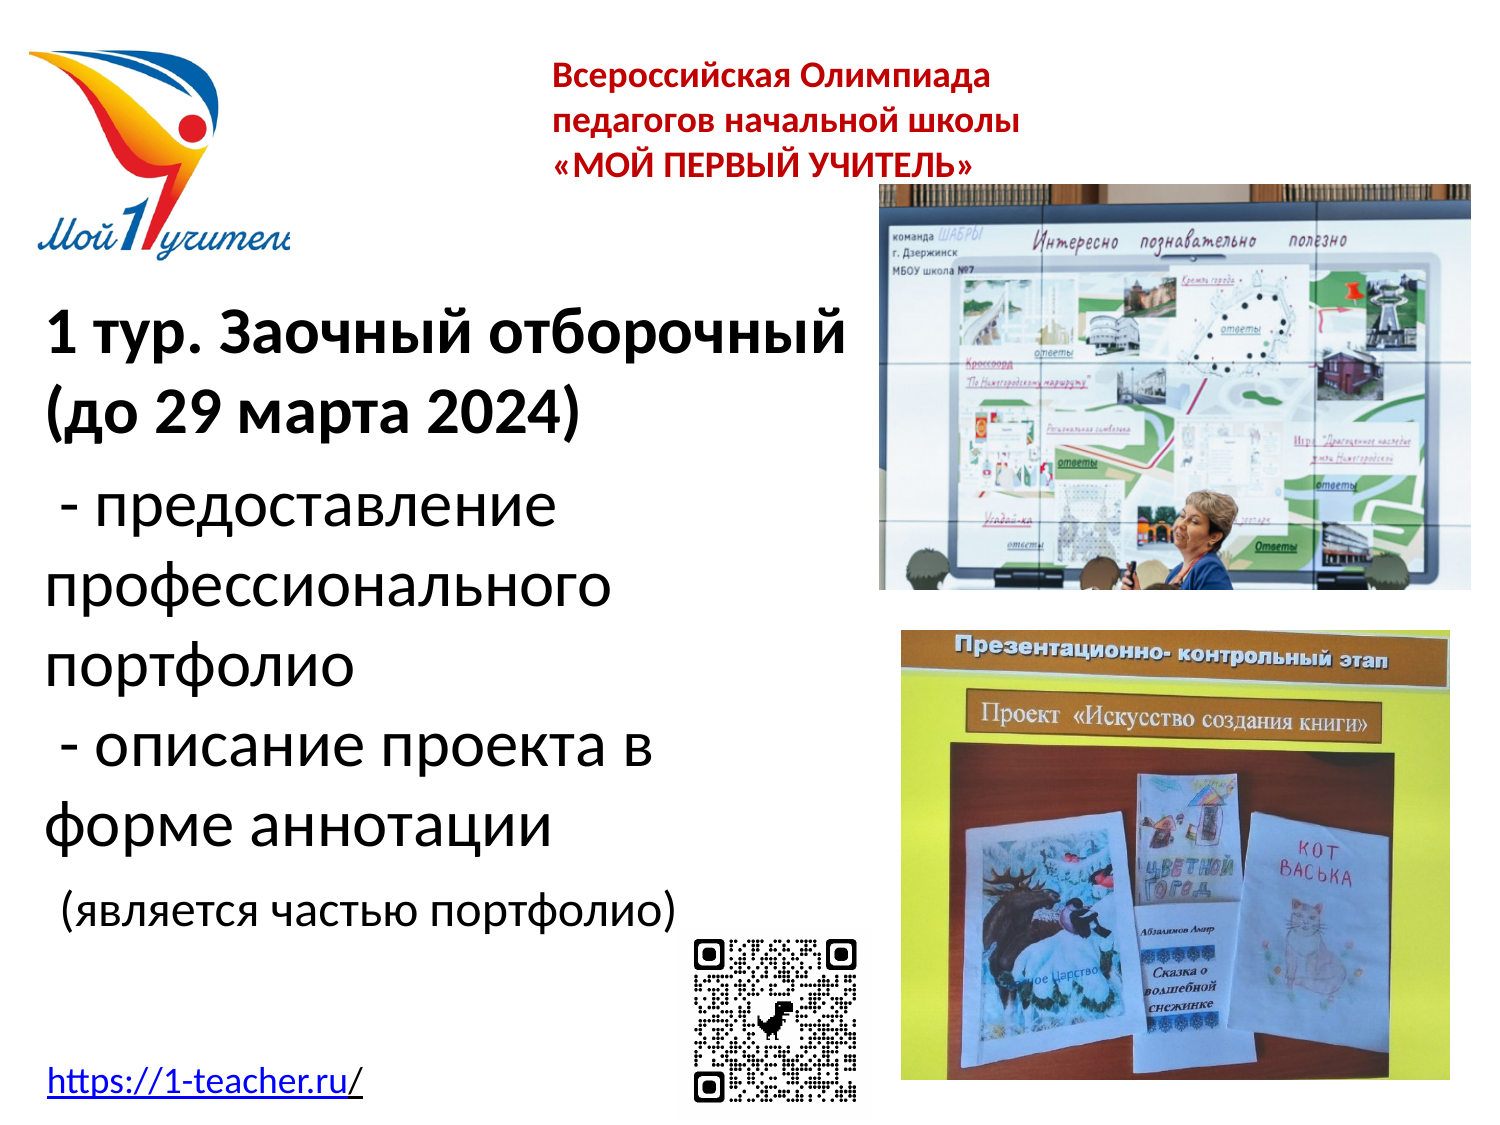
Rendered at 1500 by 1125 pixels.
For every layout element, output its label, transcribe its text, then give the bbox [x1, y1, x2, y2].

picture [901, 630, 1450, 1080]
picture [29, 0, 290, 261]
picture [675, 921, 875, 1121]
text_box https://1-teacher.ru/ [32, 1048, 395, 1109]
picture [879, 184, 1472, 591]
text_box Всероссийская Олимпиада педагогов начальной школы «МОЙ ПЕРВЫЙ УЧИТЕЛЬ» [537, 42, 1089, 238]
text_box 1 тур. Заочный отборочный (до 29 марта 2024) - предоставление профессионального портфолио - описание проекта в форме аннотации (является частью портфолио) [29, 278, 869, 982]
